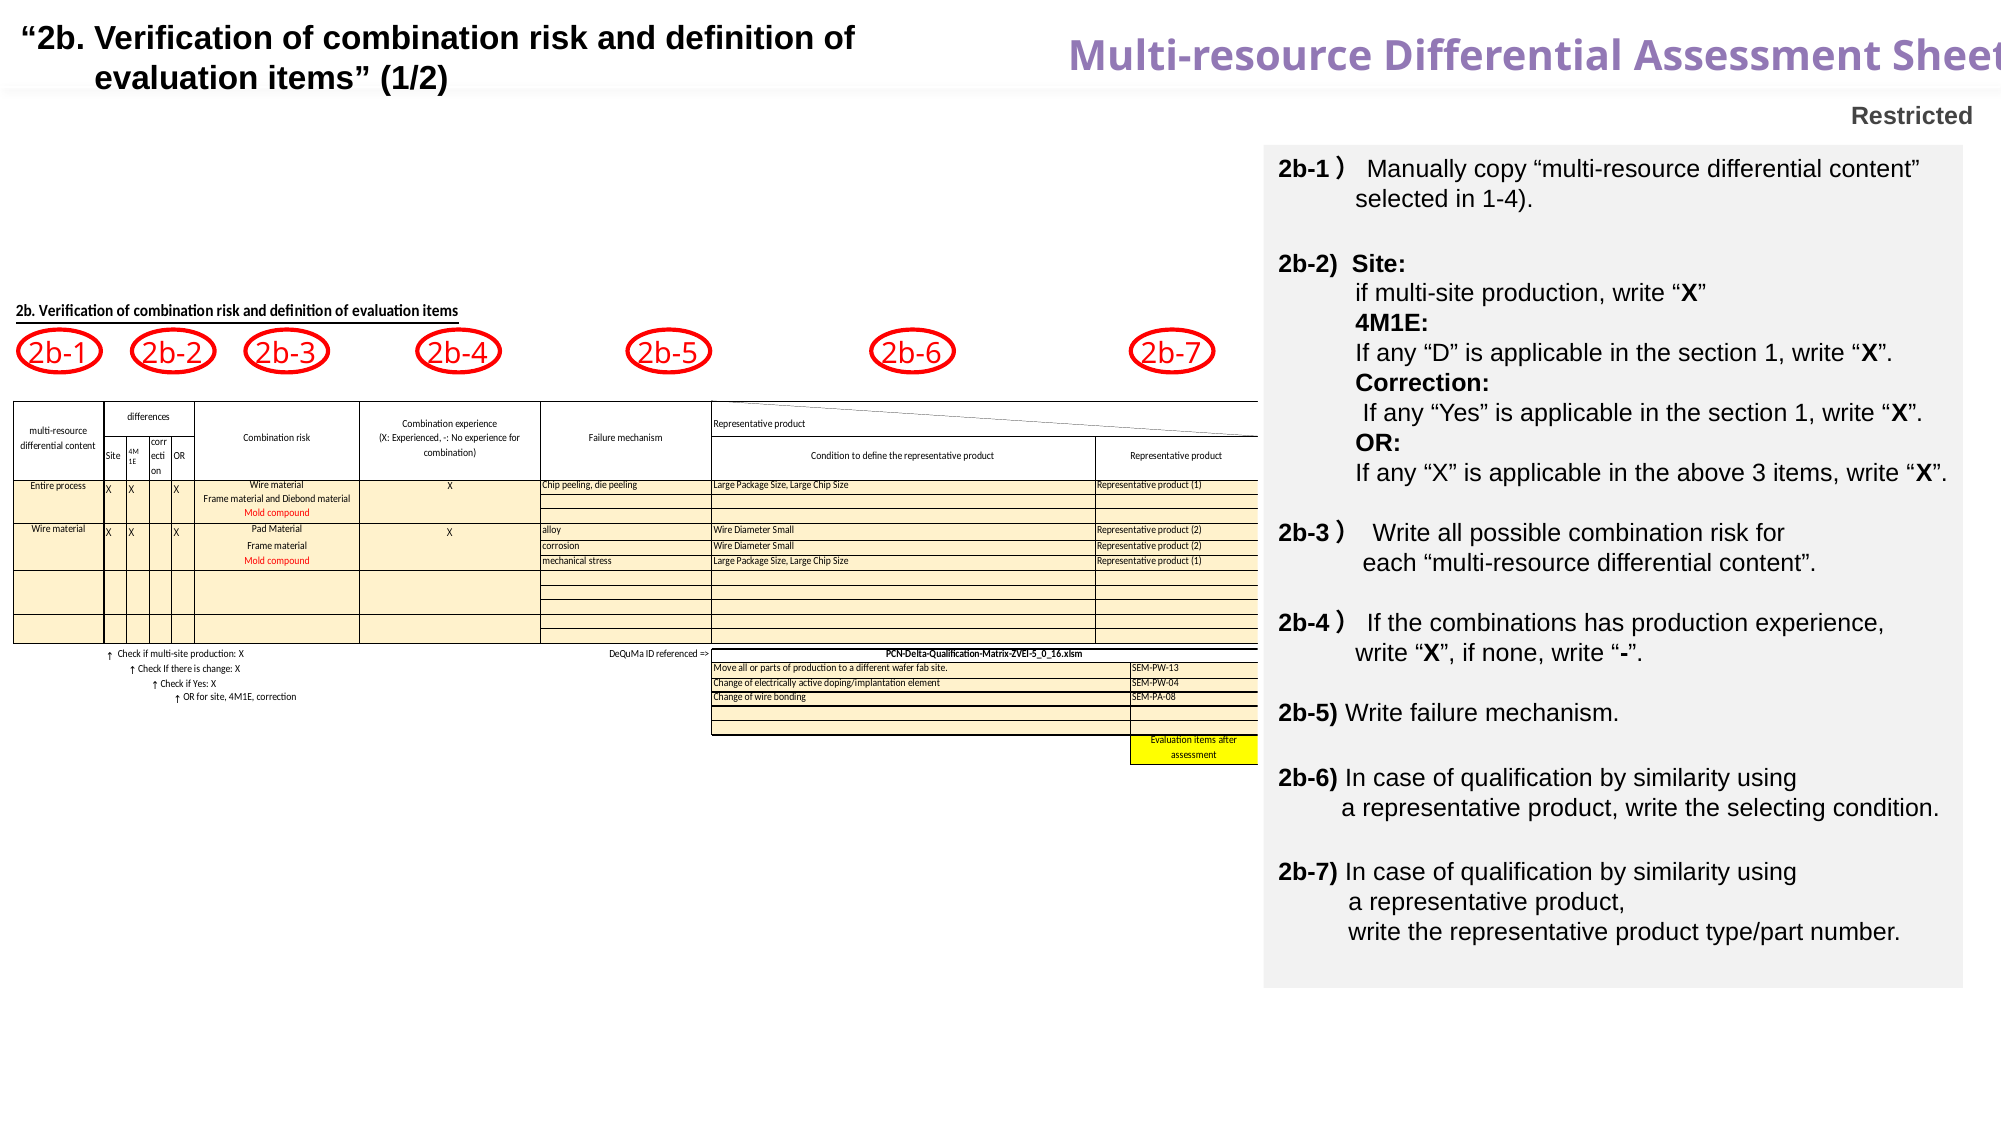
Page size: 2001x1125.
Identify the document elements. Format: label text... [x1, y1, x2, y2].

text_box Restricted [1829, 92, 1989, 137]
picture [12, 227, 1259, 765]
text_box 2b-1）Manually copy “multi-resource differential content” selected in 1-4). 2b-2) Site: if multi-site production, write “X” 4M1E: If any “D” is applicable in the section 1, write “X”. Correction: If any “Yes” is applicable in the section 1, write “X”. OR: If any “X” is applicable in the above 3 items, write “X”. 2b-3） Write all possible combination risk for each “multi-resource differential content”. 2b-4）If the combinations has production experience, write “X”, if none, write “-”. 2b-5) Write failure mechanism. 2b-6) In case of qualification by similarity using a representative product, write the selecting condition. 2b-7) In case of qualification by similarity using a representative product, write the representative product type/part number. [1263, 144, 1963, 988]
text_box “2b. Verification of combination risk and definition of evaluation items” (1/2) [5, 9, 1077, 104]
